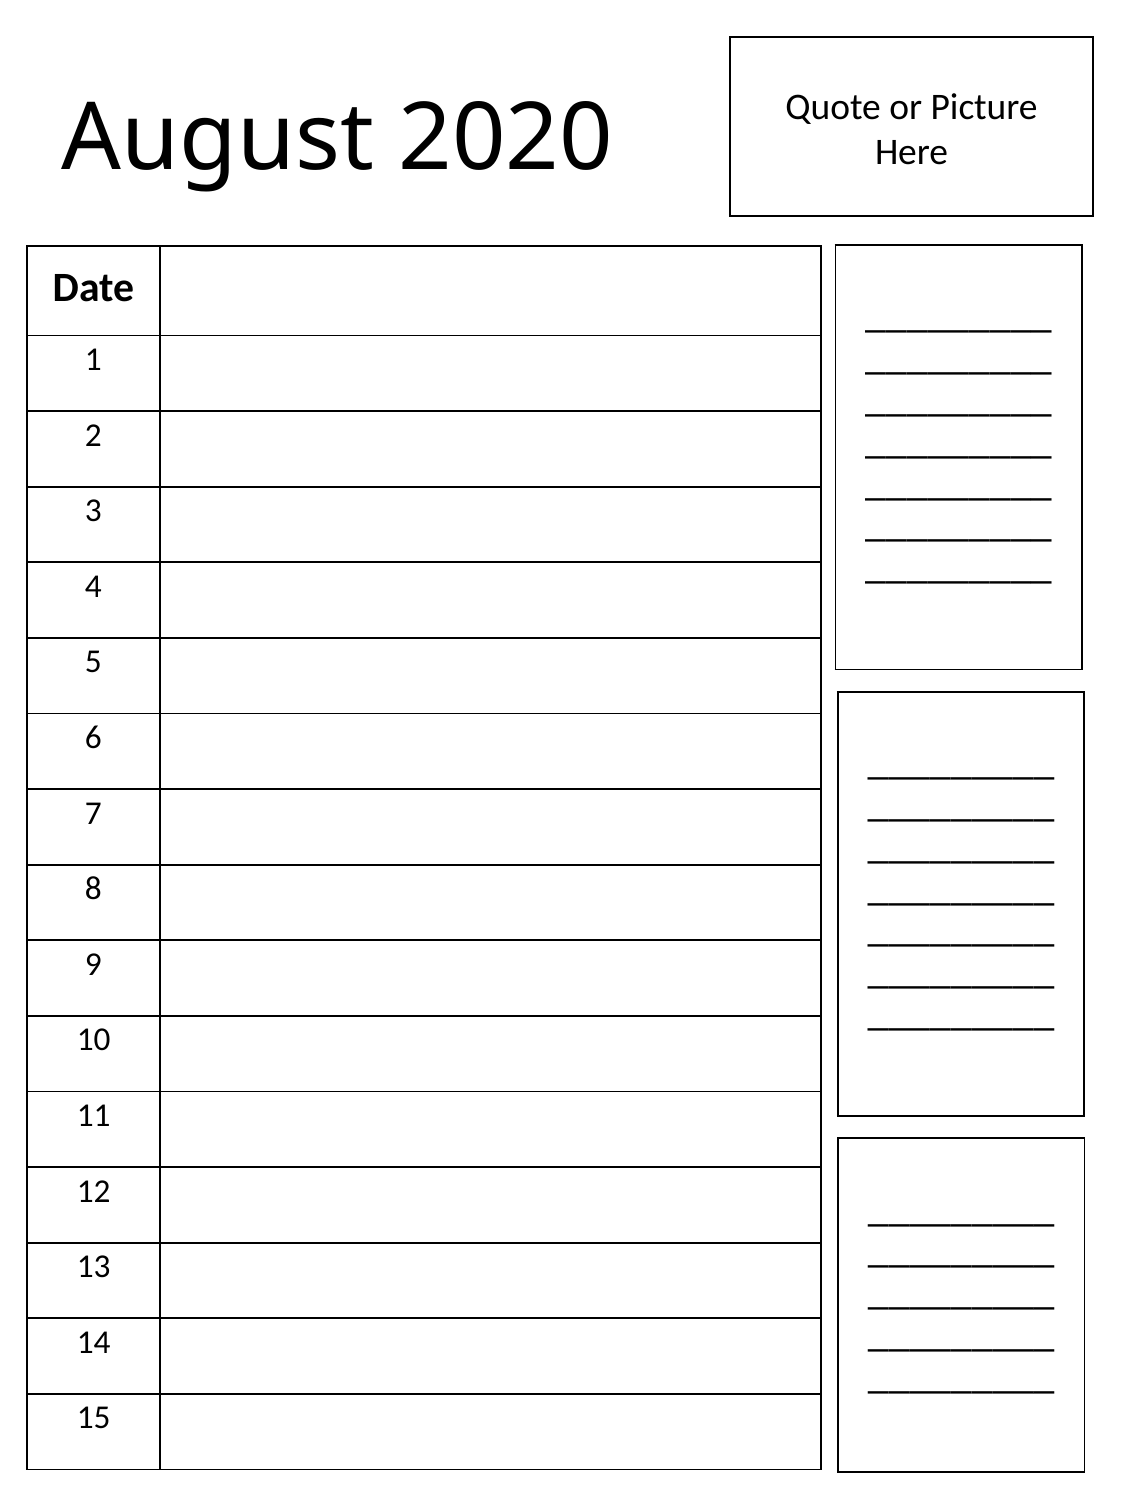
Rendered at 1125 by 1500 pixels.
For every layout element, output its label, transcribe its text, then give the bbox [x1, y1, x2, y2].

table_cell [161, 336, 820, 410]
table_cell 5 [28, 639, 159, 713]
table_cell 12 [28, 1168, 159, 1242]
table_cell 14 [28, 1319, 159, 1393]
table_cell 15 [28, 1395, 159, 1469]
table_cell 11 [28, 1092, 159, 1166]
table_header _______________________________________________________________ [836, 246, 1081, 669]
table_header _____________________________________________ [839, 1139, 1084, 1471]
table_header _______________________________________________________________ [839, 693, 1083, 1115]
table_cell [161, 1168, 820, 1242]
text_box Quote or Picture Here [729, 36, 1094, 217]
table_cell 13 [28, 1244, 159, 1317]
table_cell [161, 1092, 820, 1166]
table_cell 9 [28, 941, 159, 1015]
table_cell [161, 563, 820, 637]
table_cell 6 [28, 714, 159, 788]
table_cell [161, 1017, 820, 1091]
table_cell [161, 790, 820, 864]
table_cell [161, 714, 820, 788]
table_cell 4 [28, 563, 159, 637]
table_header Date [28, 247, 159, 335]
table_cell 7 [28, 790, 159, 864]
table_cell 2 [28, 412, 159, 486]
table_cell [161, 1395, 820, 1469]
table_cell [161, 1244, 820, 1317]
table_cell [161, 866, 820, 939]
table_cell [161, 639, 820, 713]
table_cell 8 [28, 866, 159, 939]
table_cell [161, 1319, 820, 1393]
title August 2020 [46, 56, 729, 197]
table_cell 3 [28, 488, 159, 561]
table_cell 1 [28, 336, 159, 410]
table_cell [161, 488, 820, 561]
table_cell 10 [28, 1017, 159, 1091]
table_cell [161, 412, 820, 486]
table_header [161, 247, 820, 335]
table_cell [161, 941, 820, 1015]
